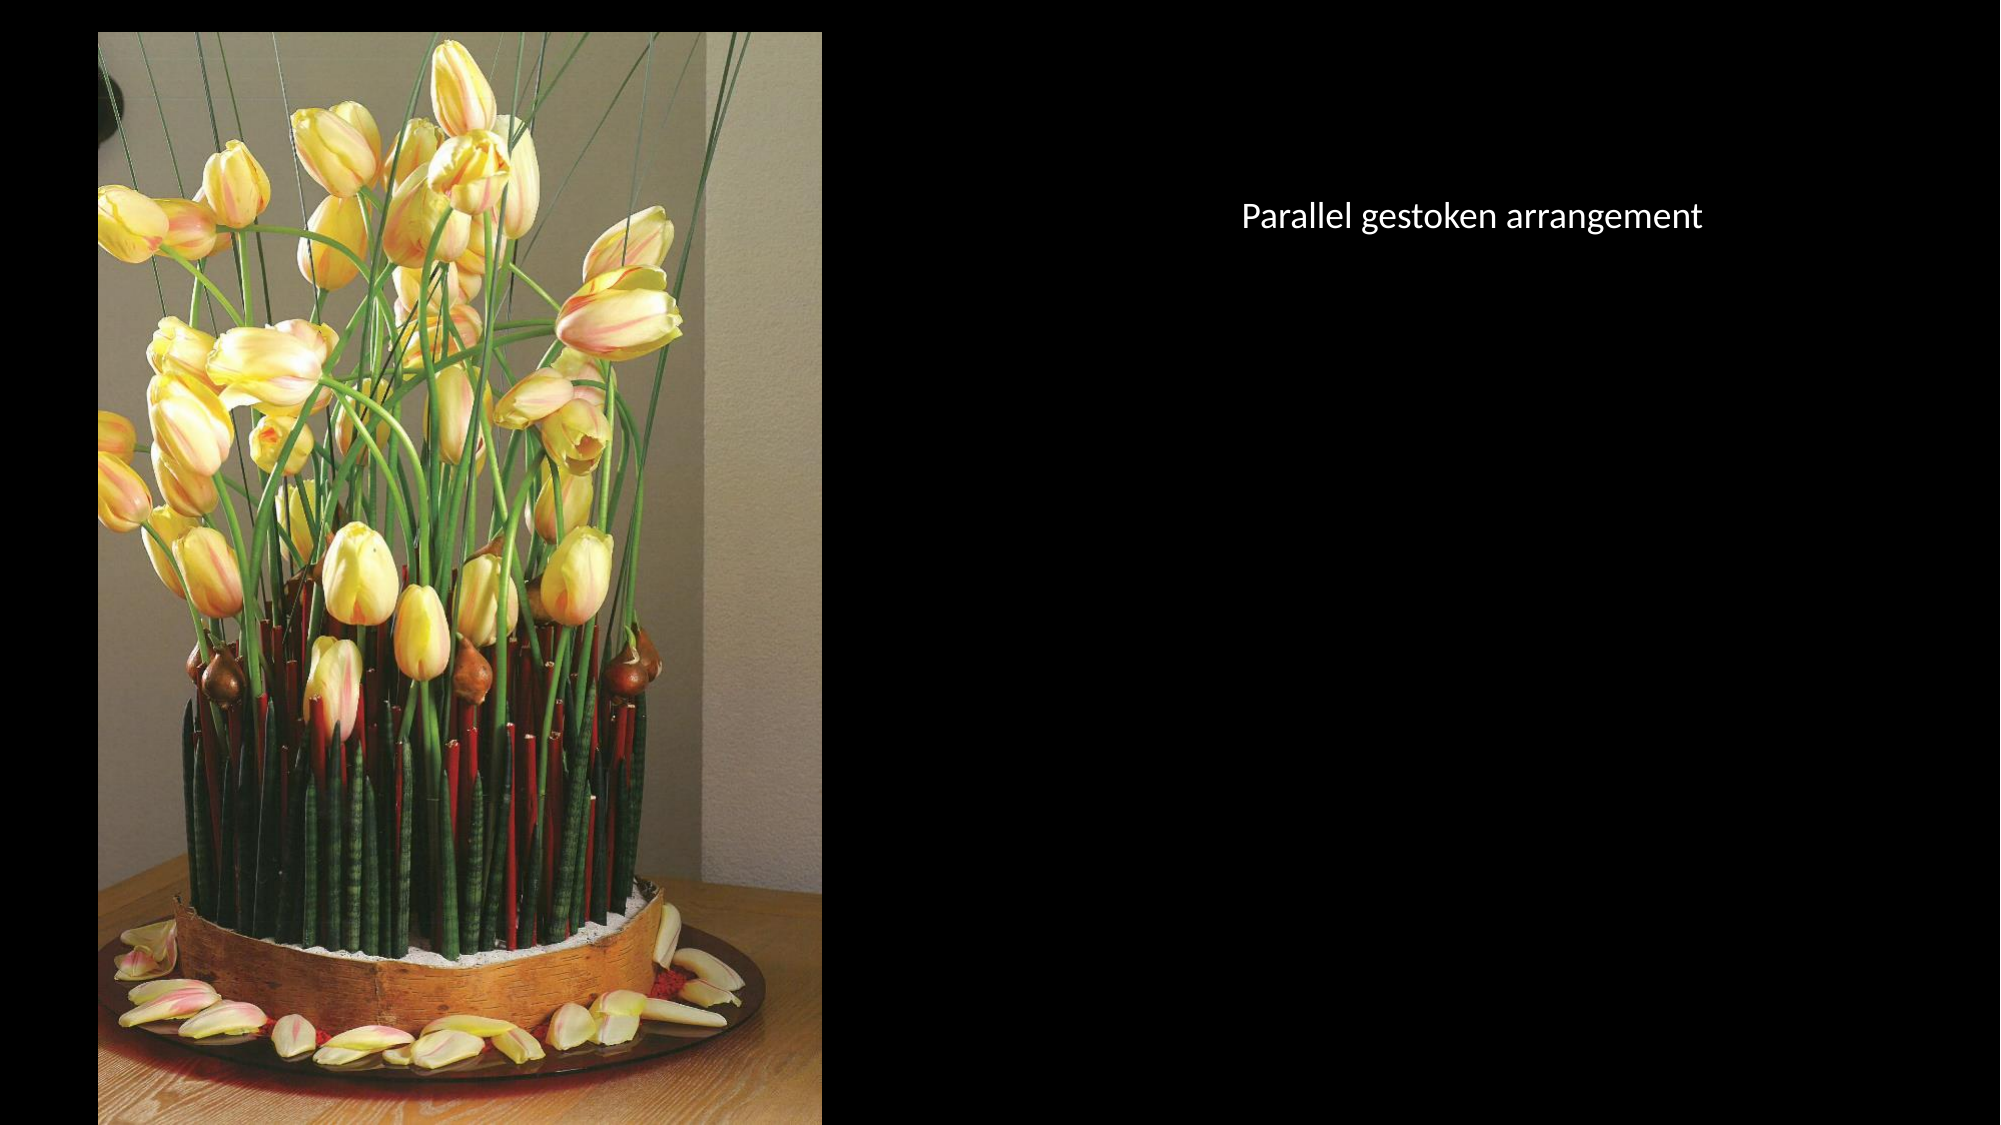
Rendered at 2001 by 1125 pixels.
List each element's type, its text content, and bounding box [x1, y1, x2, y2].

picture [98, 32, 822, 1125]
text_box Parallel gestoken arrangement [1226, 183, 1946, 289]
